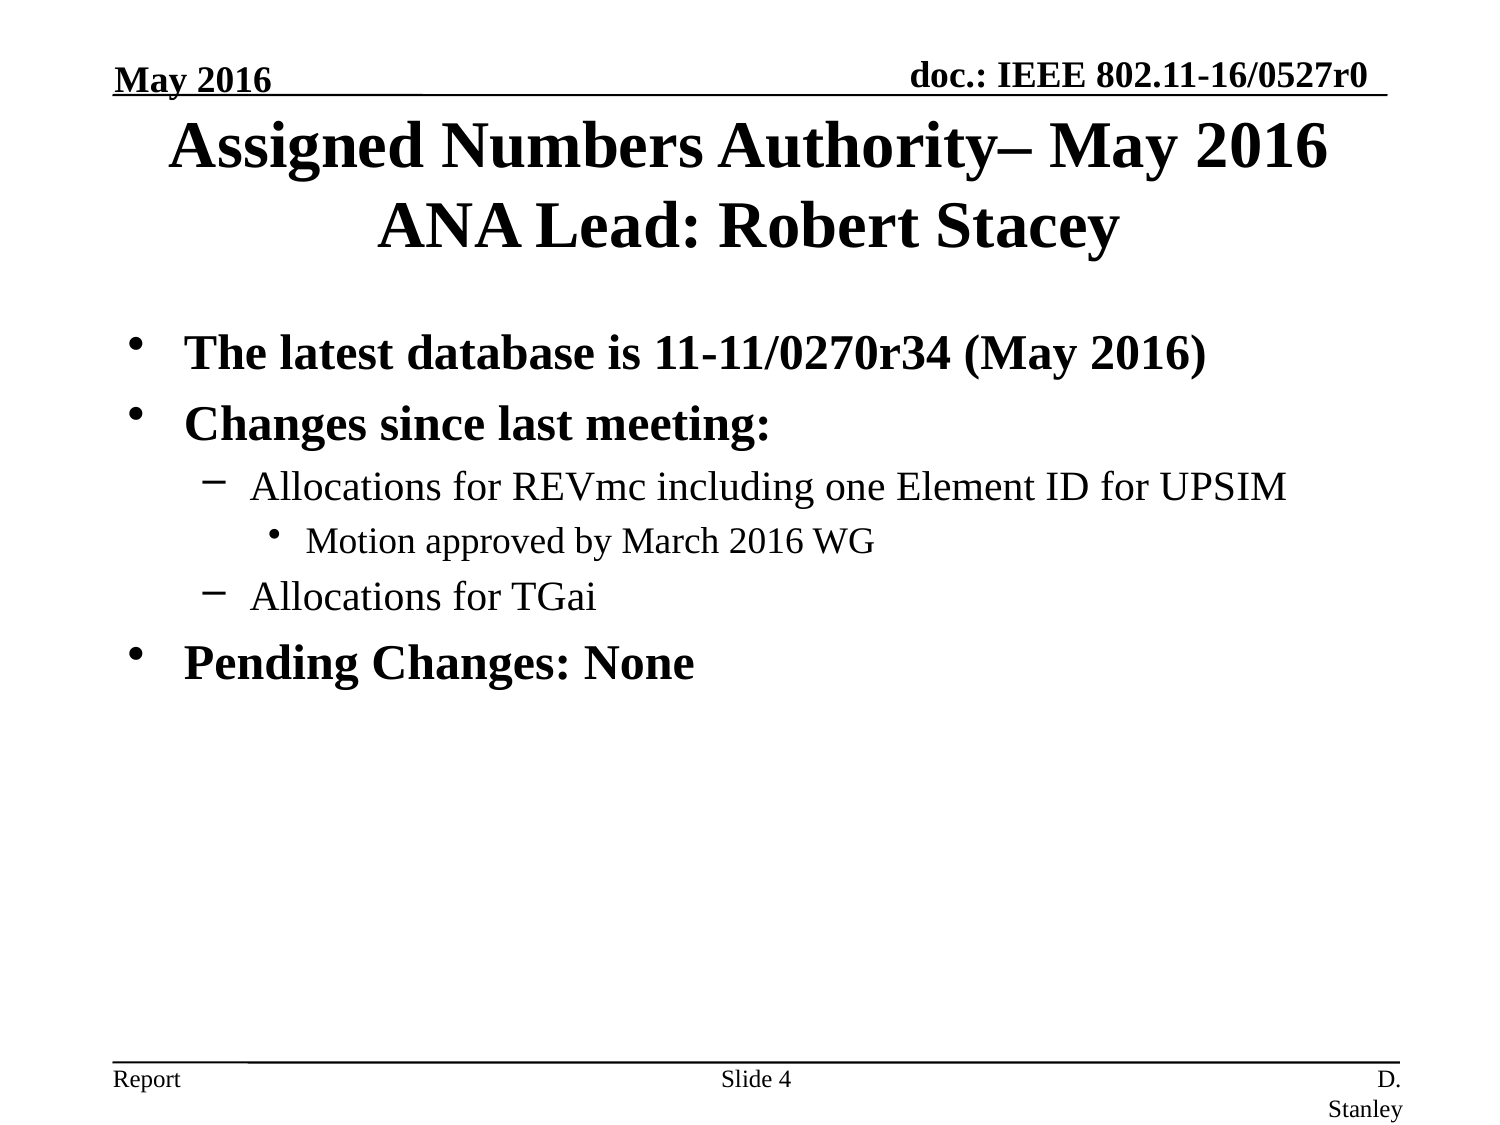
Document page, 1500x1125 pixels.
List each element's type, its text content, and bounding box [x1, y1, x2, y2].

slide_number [114, 54, 335, 100]
list The latest database is 11-11/0270r34 (May 2016) Changes since last meeting: Allocations for REVmc including one Element ID for UPSIM Motion approved by March 2016 WG Allocations for TGai Pending Changes: None [112, 312, 1425, 1000]
footer D. Stanley, HP Enterprise [1325, 1062, 1402, 1093]
title Assigned Numbers Authority– May 2016 ANA Lead: Robert Stacey [112, 125, 1388, 238]
slide_number Slide 4 [721, 1062, 792, 1093]
